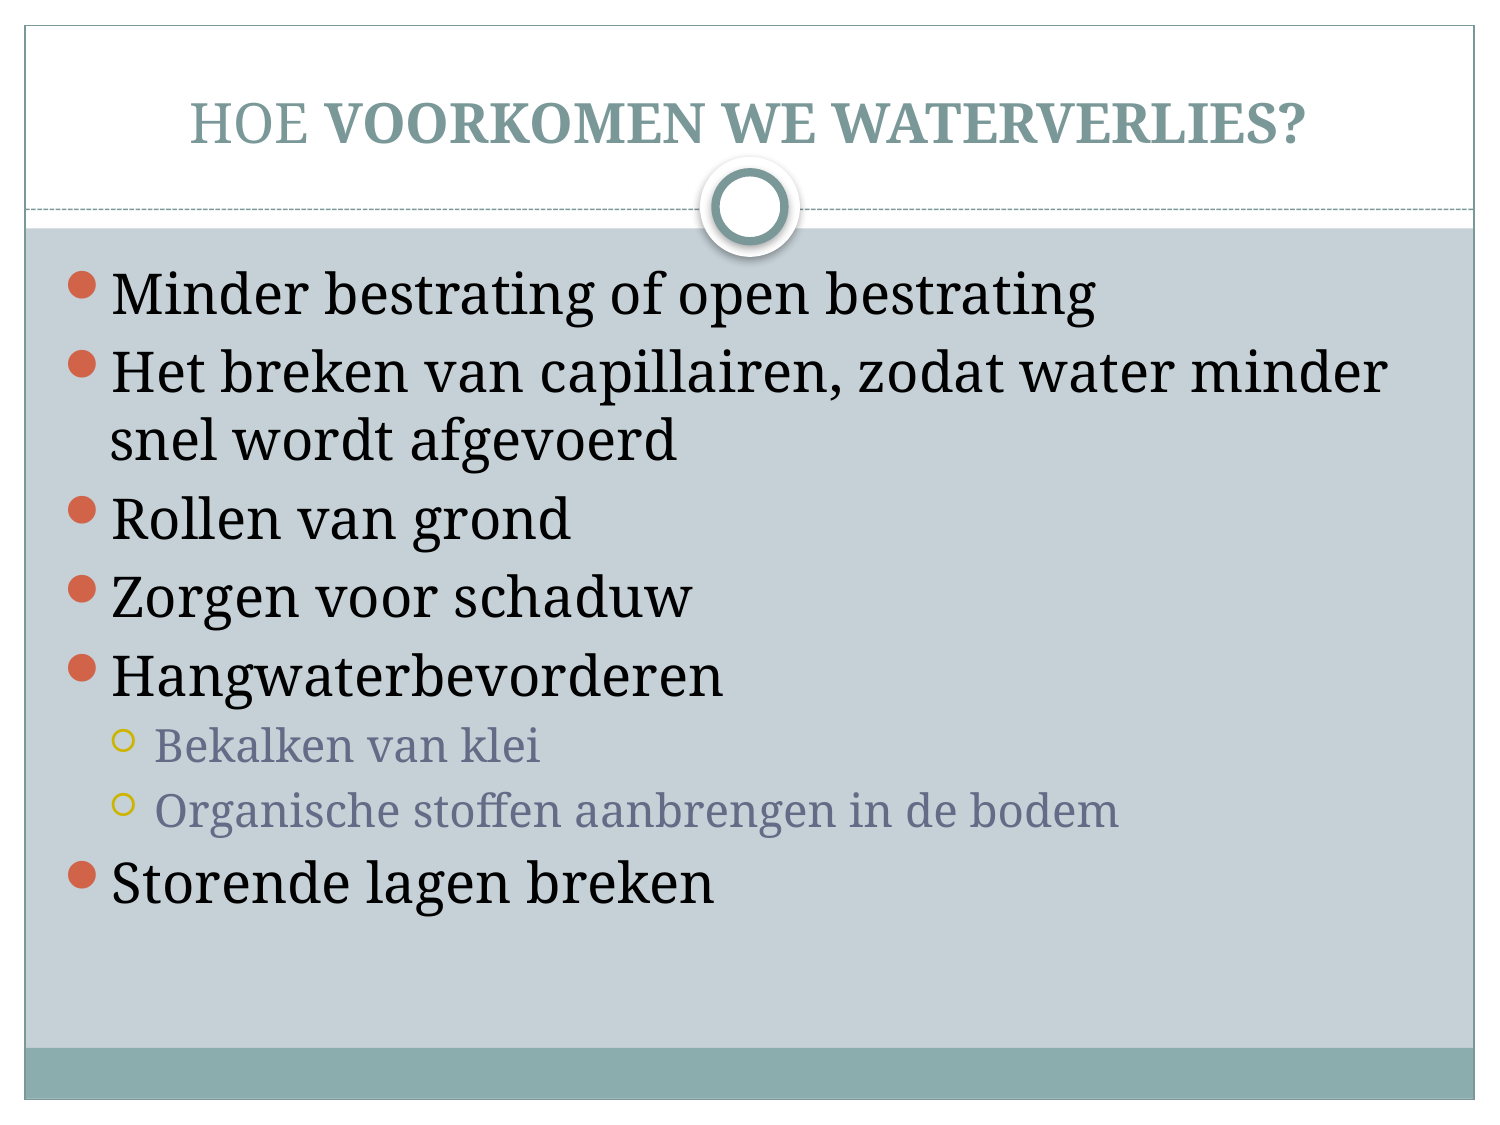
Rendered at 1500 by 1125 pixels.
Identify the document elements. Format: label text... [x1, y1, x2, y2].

title HOE VOORKOMEN WE WATERVERLIES? [49, 37, 1450, 162]
list Minder bestrating of open bestrating Het breken van capillairen, zodat water minder snel wordt afgevoerd Rollen van grond Zorgen voor schaduw Hangwaterbevorderen Bekalken van klei Organische stoffen aanbrengen in de bodem Storende lagen breken [49, 250, 1445, 1001]
